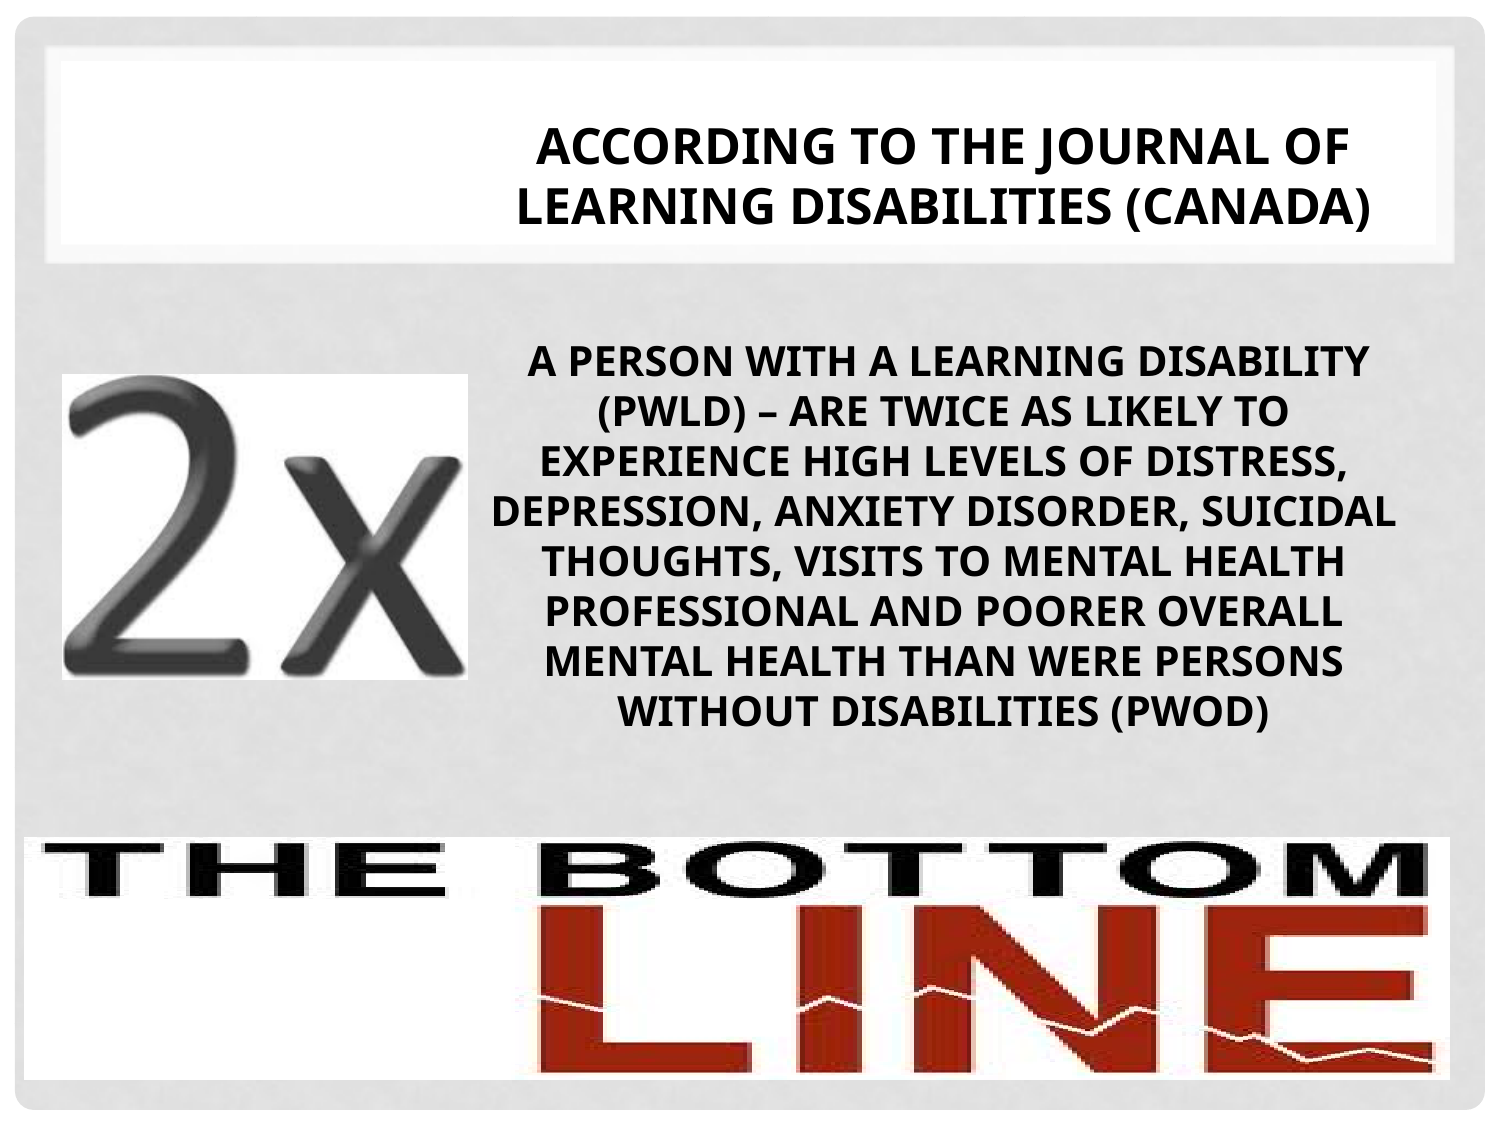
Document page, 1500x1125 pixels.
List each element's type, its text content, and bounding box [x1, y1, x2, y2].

picture [24, 837, 1451, 1080]
title According to the Journal of Learning Disabilities (CANADA) a Person With a Learning Disability (PWLD) – are twice as likely to experience high levels of distress, depression, anxiety disorder, suicidal thoughts, visits to mental health professional and poorer overall mental health than were persons without disabilities (PWOD) [462, 75, 1425, 775]
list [62, 374, 468, 680]
